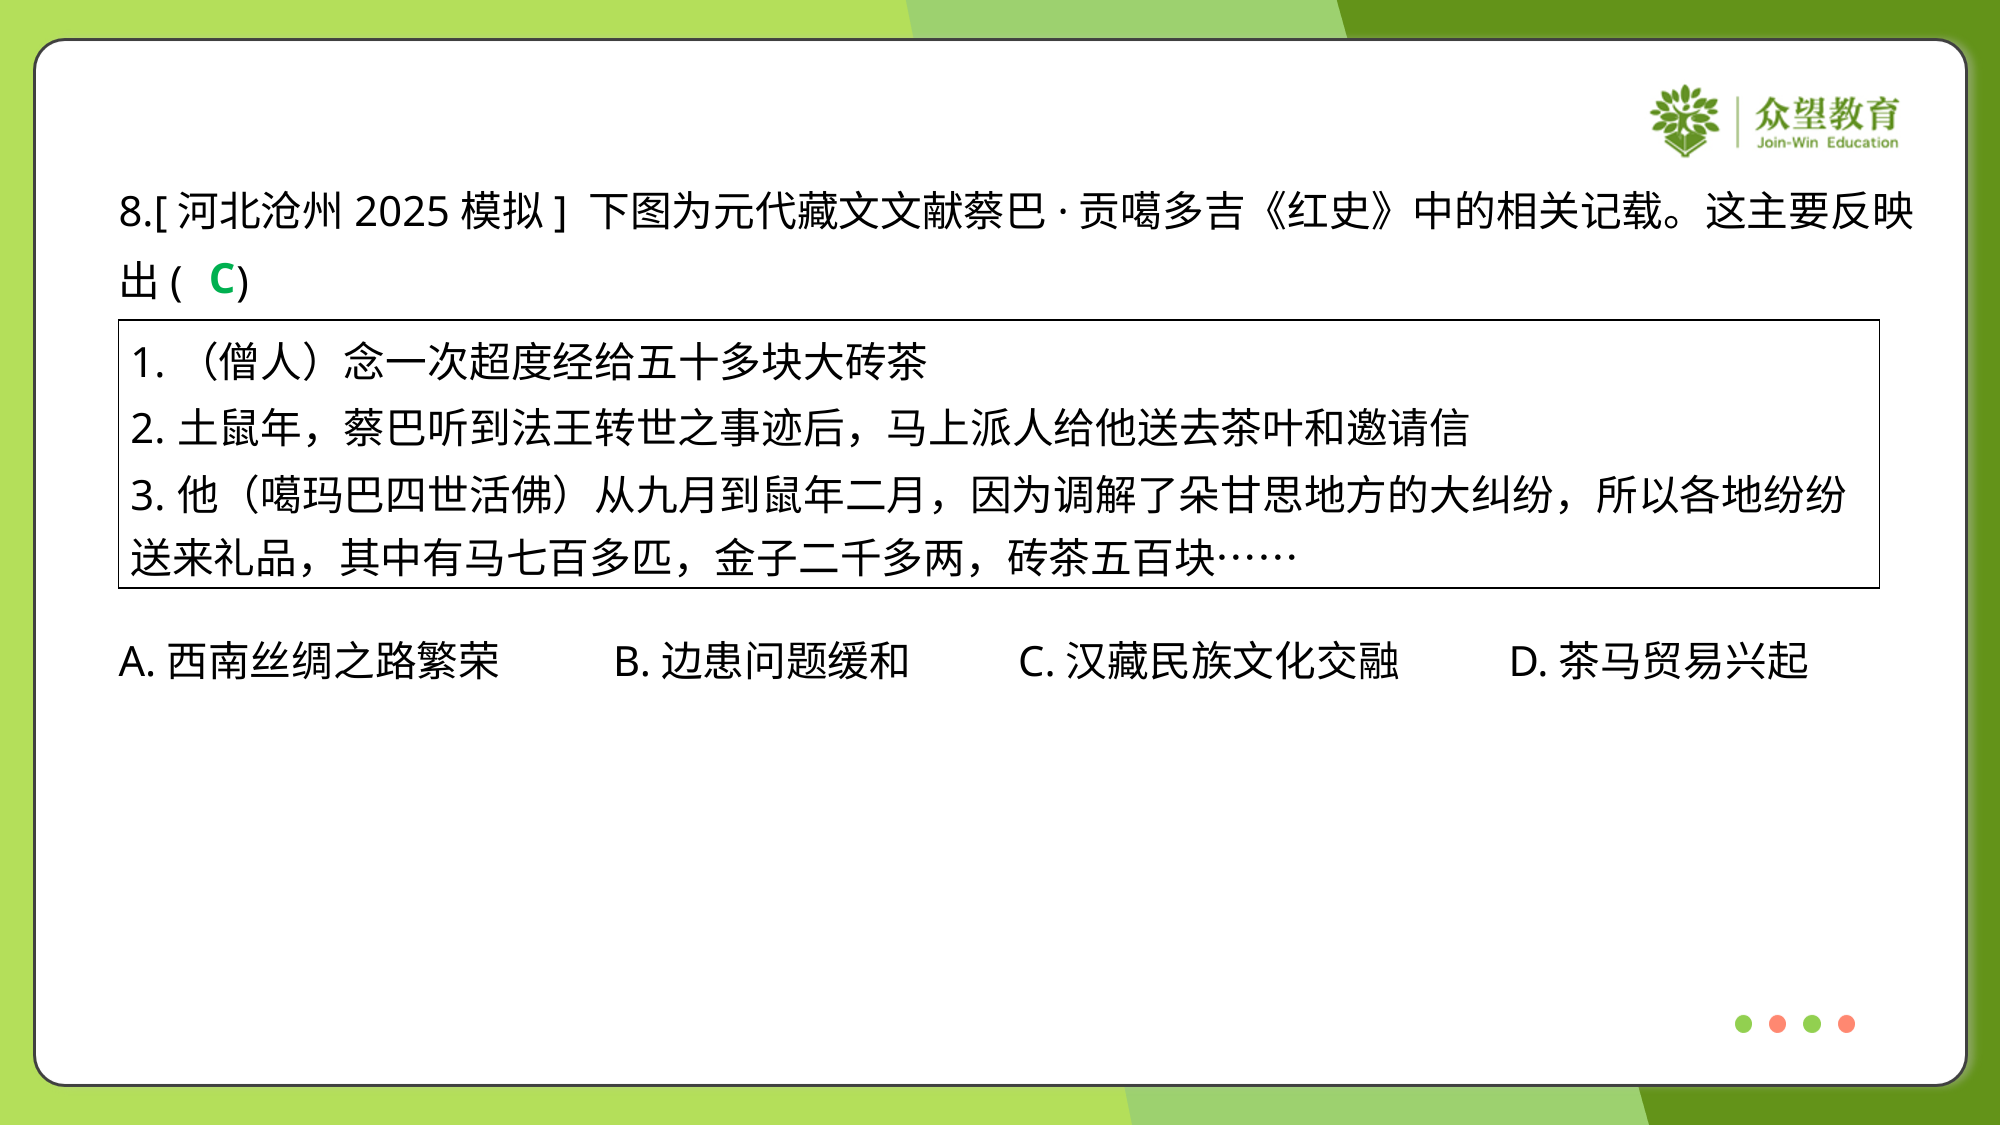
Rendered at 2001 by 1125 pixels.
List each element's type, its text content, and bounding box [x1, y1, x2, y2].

text_box C [192, 231, 252, 296]
table_header 1.（僧人）念一次超度经给五十多块大砖茶 2.土鼠年，蔡巴听到法王转世之事迹后，马上派人给他送去茶叶和邀请信 3.他（噶玛巴四世活佛）从九月到鼠年二月，因为调解了朵甘思地方的大纠纷，所以各地纷纷 送来礼品，其中有马七百多匹，金子二千多两，砖茶五百块…… [119, 321, 1879, 587]
picture [0, 0, 2000, 1125]
text_box A.西南丝绸之路繁荣 B.边患问题缓和 C.汉藏民族文化交融 D.茶马贸易兴起 [118, 609, 1883, 677]
text_box 8.[河北沧州2025模拟] 下图为元代藏文文献蔡巴·贡噶多吉《红史》中的相关记载。这主要反映 出( ) [118, 159, 1883, 298]
